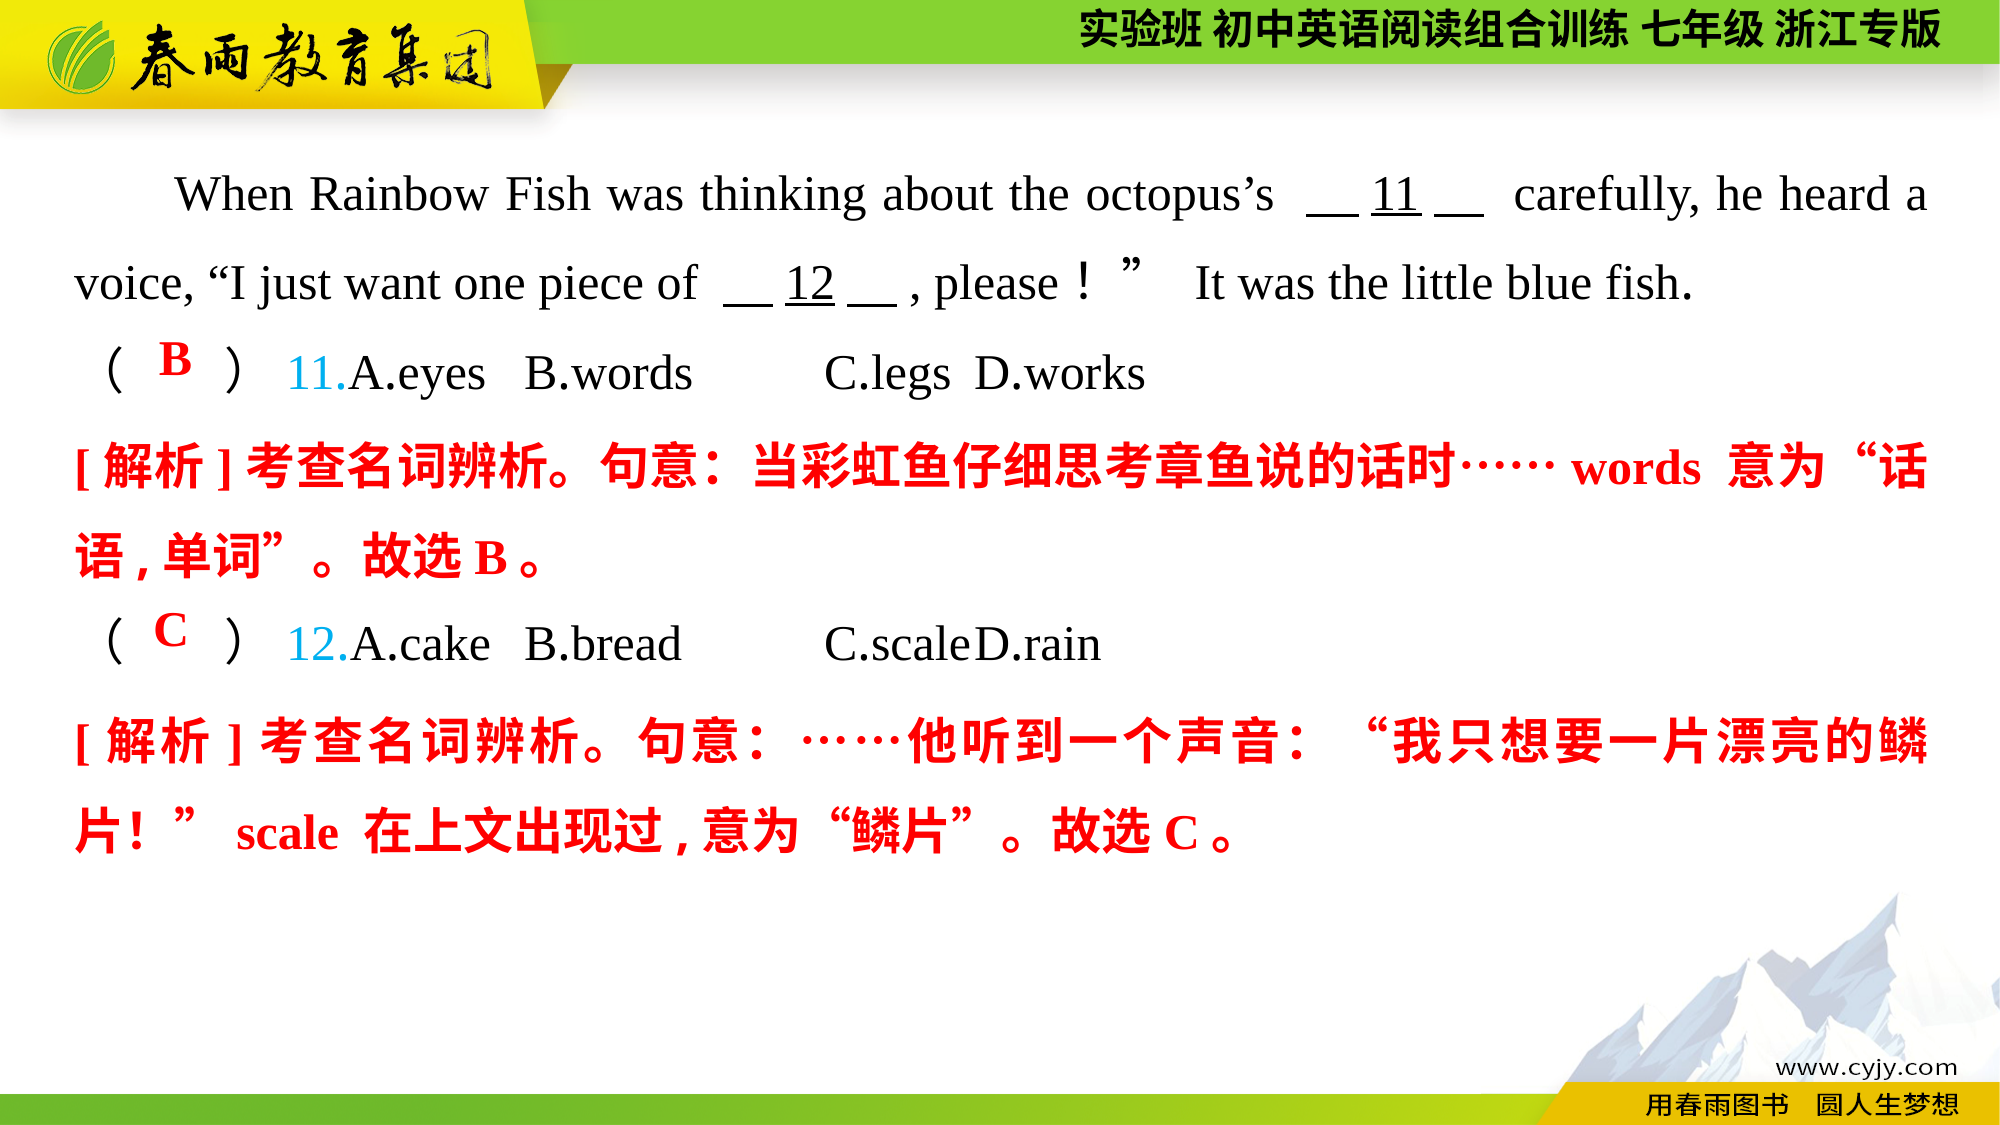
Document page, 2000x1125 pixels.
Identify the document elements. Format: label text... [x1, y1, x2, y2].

text_box B [144, 318, 208, 393]
list When Rainbow Fish was thinking about the octopus’s 11 carefully, he heard a voice, “I just want one piece of 12 , please！” It was the little blue fish. （ ）11.A.eyes B.words C.legs D.works （ ）12.A.cake B.bread C.scale D.rain [59, 593, 1944, 672]
list When Rainbow Fish was thinking about the octopus’s 11 carefully, he heard a voice, “I just want one piece of 12 , please！” It was the little blue fish. （ ）11.A.eyes B.words C.legs D.works （ ）12.A.cake B.bread C.scale D.rain [59, 122, 1944, 397]
text_box [解析]考查名词辨析。句意：……他听到一个声音：“我只想要一片漂亮的鳞片！”scale 在上文出现过,意为“鳞片”。故选C。 [59, 672, 1944, 868]
text_box C [138, 589, 205, 664]
picture [0, 0, 2000, 1125]
text_box [解析]考查名词辨析。句意：当彩虹鱼仔细思考章鱼说的话时……words 意为“话语,单词”。故选B。 [59, 397, 1944, 593]
